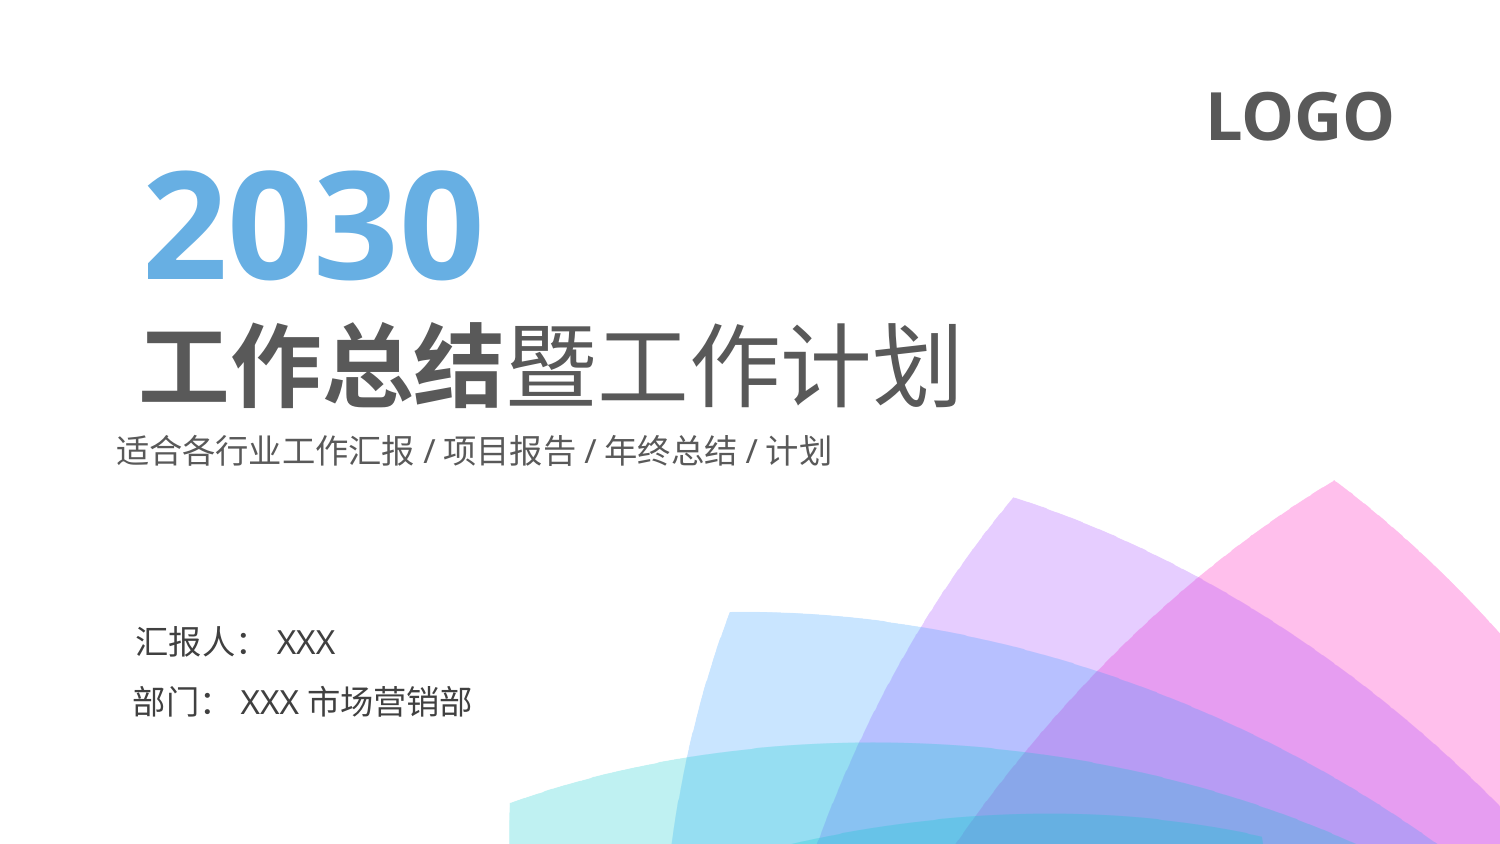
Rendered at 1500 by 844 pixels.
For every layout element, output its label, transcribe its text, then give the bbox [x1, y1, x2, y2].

text_box LOGO [1190, 66, 1412, 161]
text_box 2030 [127, 122, 501, 318]
text_box 部门：XXX市场营销部 [118, 673, 366, 729]
text_box 适合各行业工作汇报/项目报告/年终总结/计划 [101, 422, 847, 478]
text_box 工作总结暨工作计划 [127, 303, 977, 425]
picture [371, 480, 1500, 844]
text_box 汇报人：XXX [121, 614, 351, 669]
